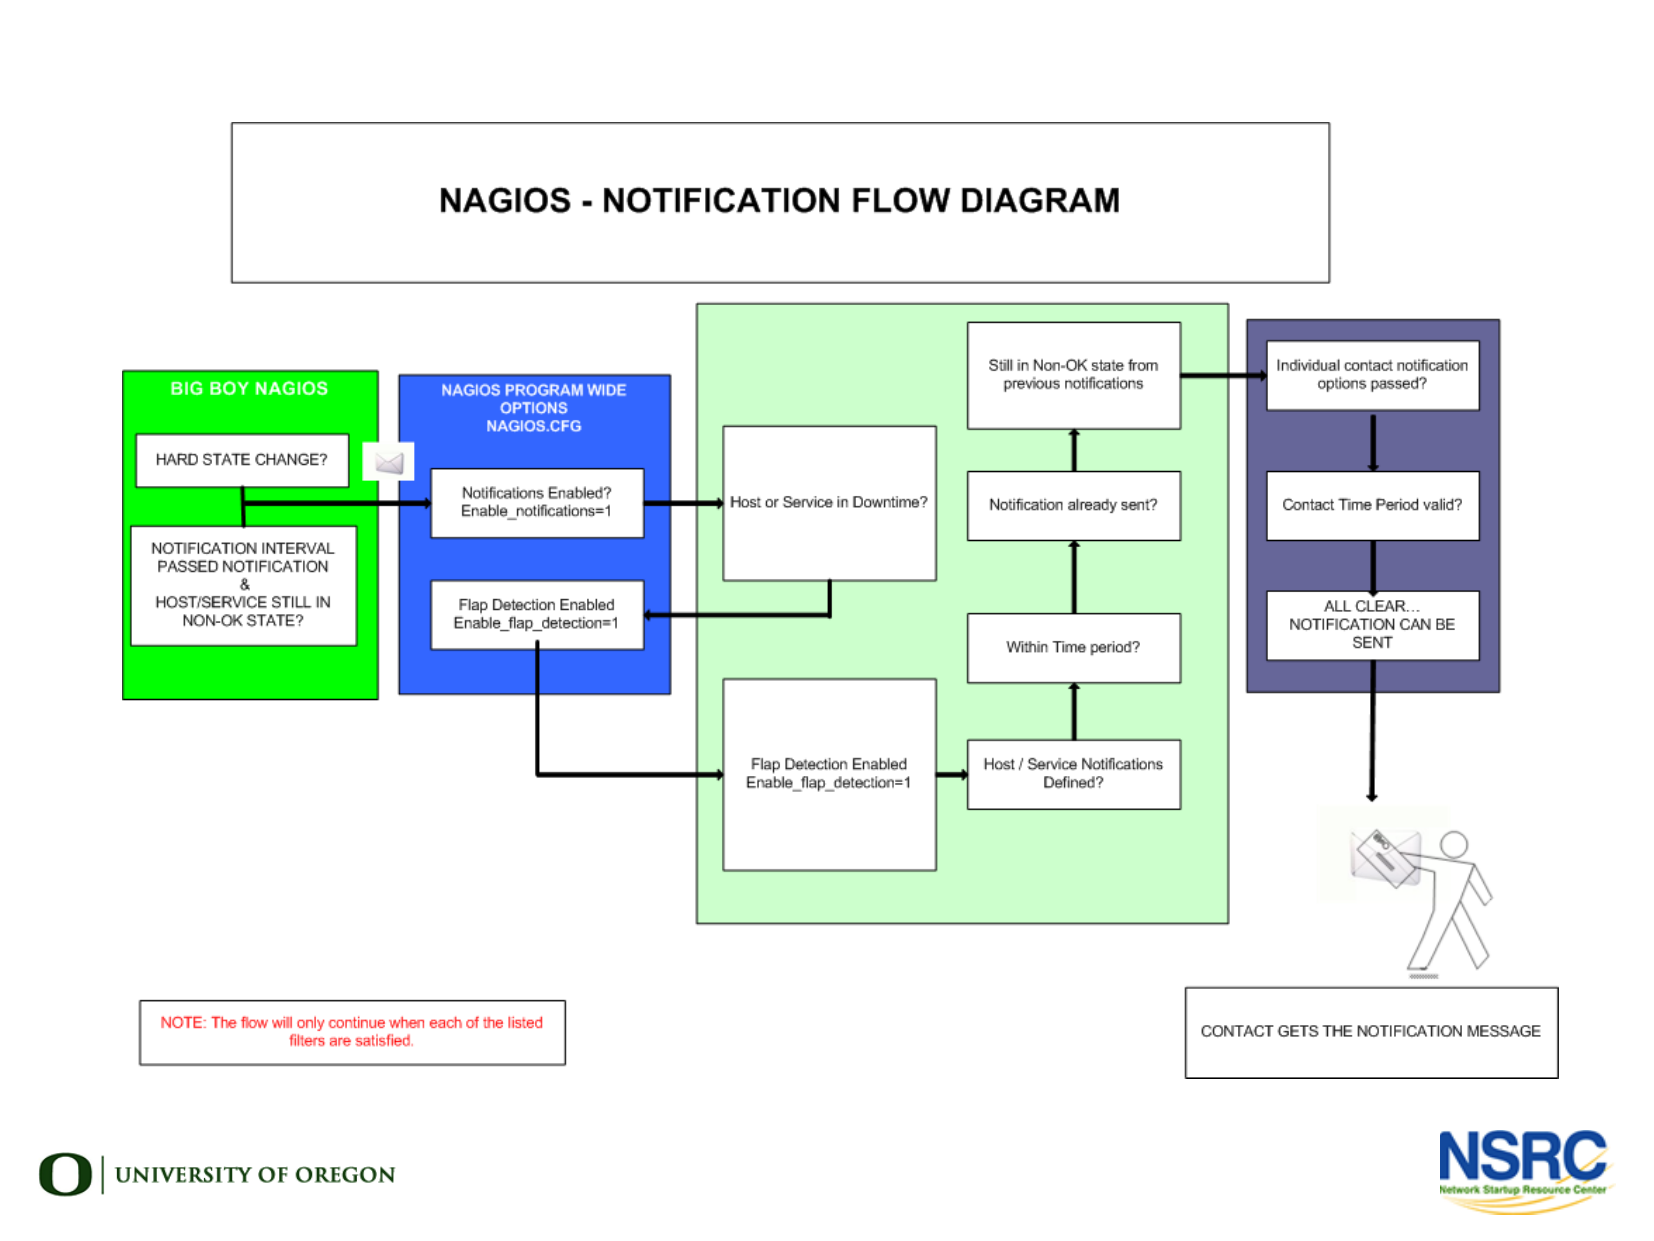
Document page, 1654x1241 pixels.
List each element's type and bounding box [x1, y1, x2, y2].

picture [122, 122, 1560, 1079]
picture [1440, 1130, 1616, 1215]
picture [37, 1151, 397, 1198]
